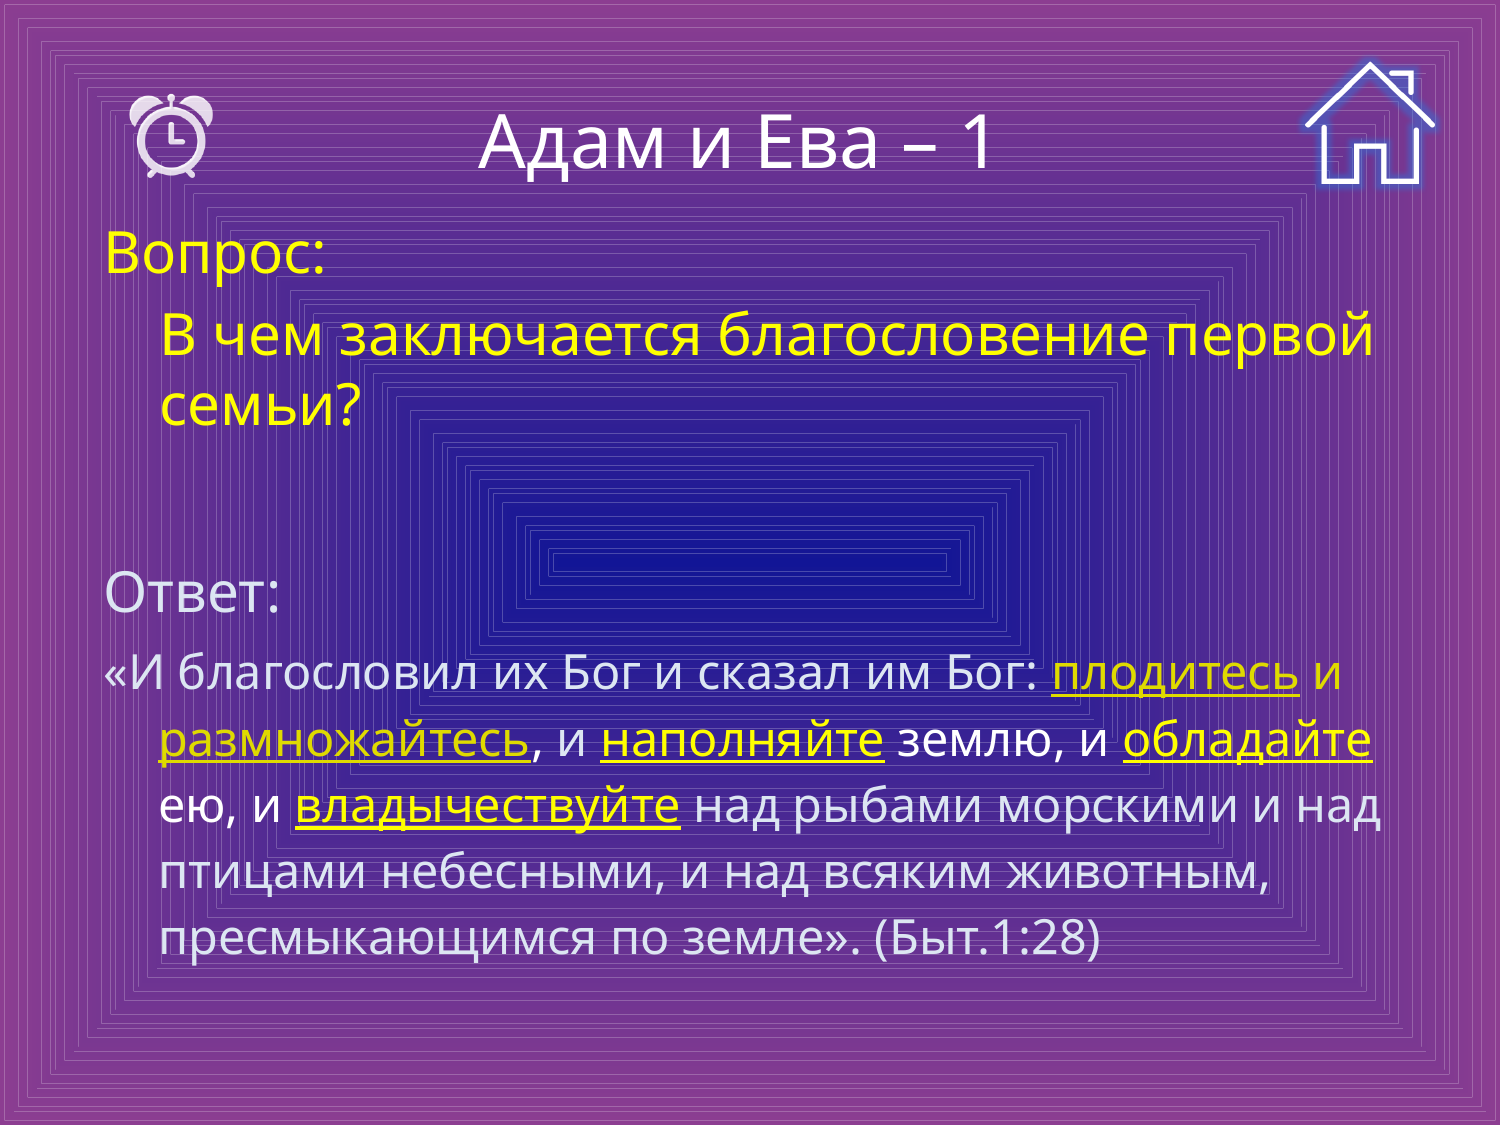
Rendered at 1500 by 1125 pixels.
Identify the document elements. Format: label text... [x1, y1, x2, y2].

picture [1304, 54, 1435, 184]
title Адам и Ева – 1 [75, 45, 1425, 233]
list Ответ: «И благословил их Бог и сказал им Бог: плодитесь и размножайтесь, и наполняйте землю, и обладайте ею, и владычествуйте над рыбами морскими и над птицами небесными, и над всяким животным, пресмыкающимся по земле». (Быт.1:28) [88, 538, 1425, 1029]
picture [123, 89, 219, 185]
list Вопрос: В чем заключается благословение первой семьи? [88, 208, 1437, 457]
